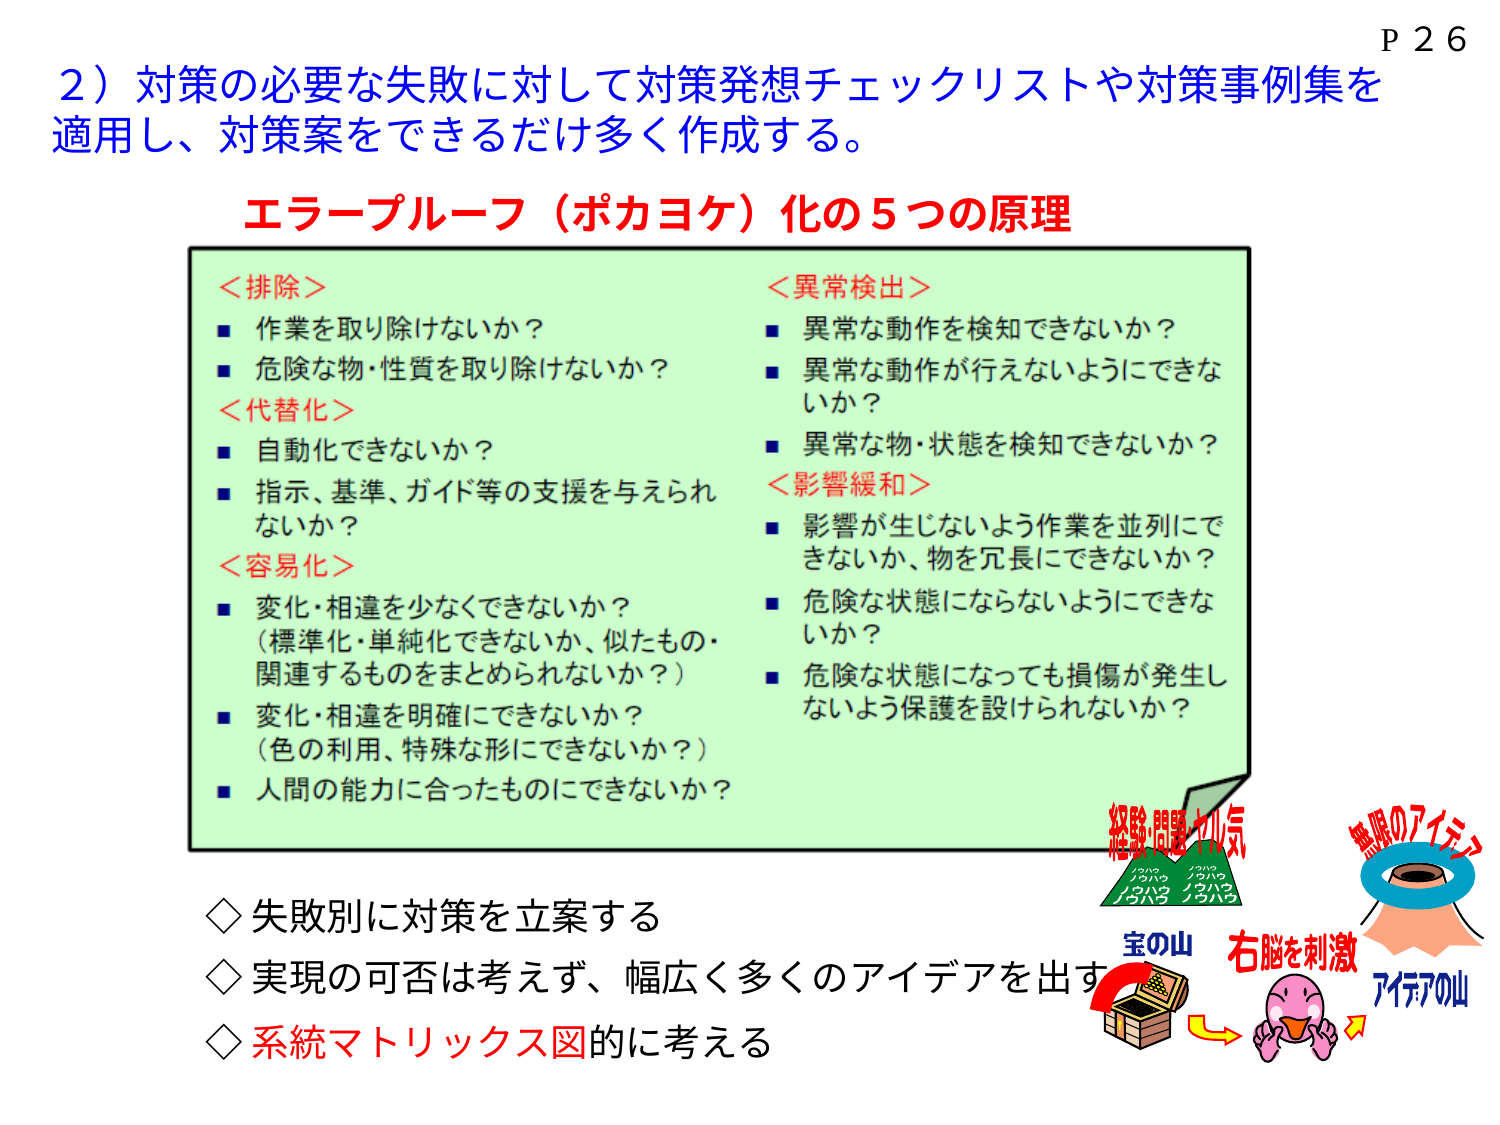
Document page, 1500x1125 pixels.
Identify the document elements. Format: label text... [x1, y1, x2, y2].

text_box ２）対策の必要な失敗に対して対策発想チェックリストや対策事例集を適用し、対策案をできるだけ多く作成する。 [37, 51, 1443, 167]
text_box P２６ [1365, 10, 1500, 66]
text_box ◇実現の可否は考えず、幅広く多くのアイデアを出す [190, 946, 1089, 1007]
text_box ◇系統マトリックス図的に考える [190, 1011, 1089, 1072]
picture [180, 235, 1485, 1065]
text_box ◇失敗別に対策を立案する [190, 885, 1089, 946]
text_box エラープルーフ（ポカヨケ）化の５つの原理 [227, 180, 1305, 246]
